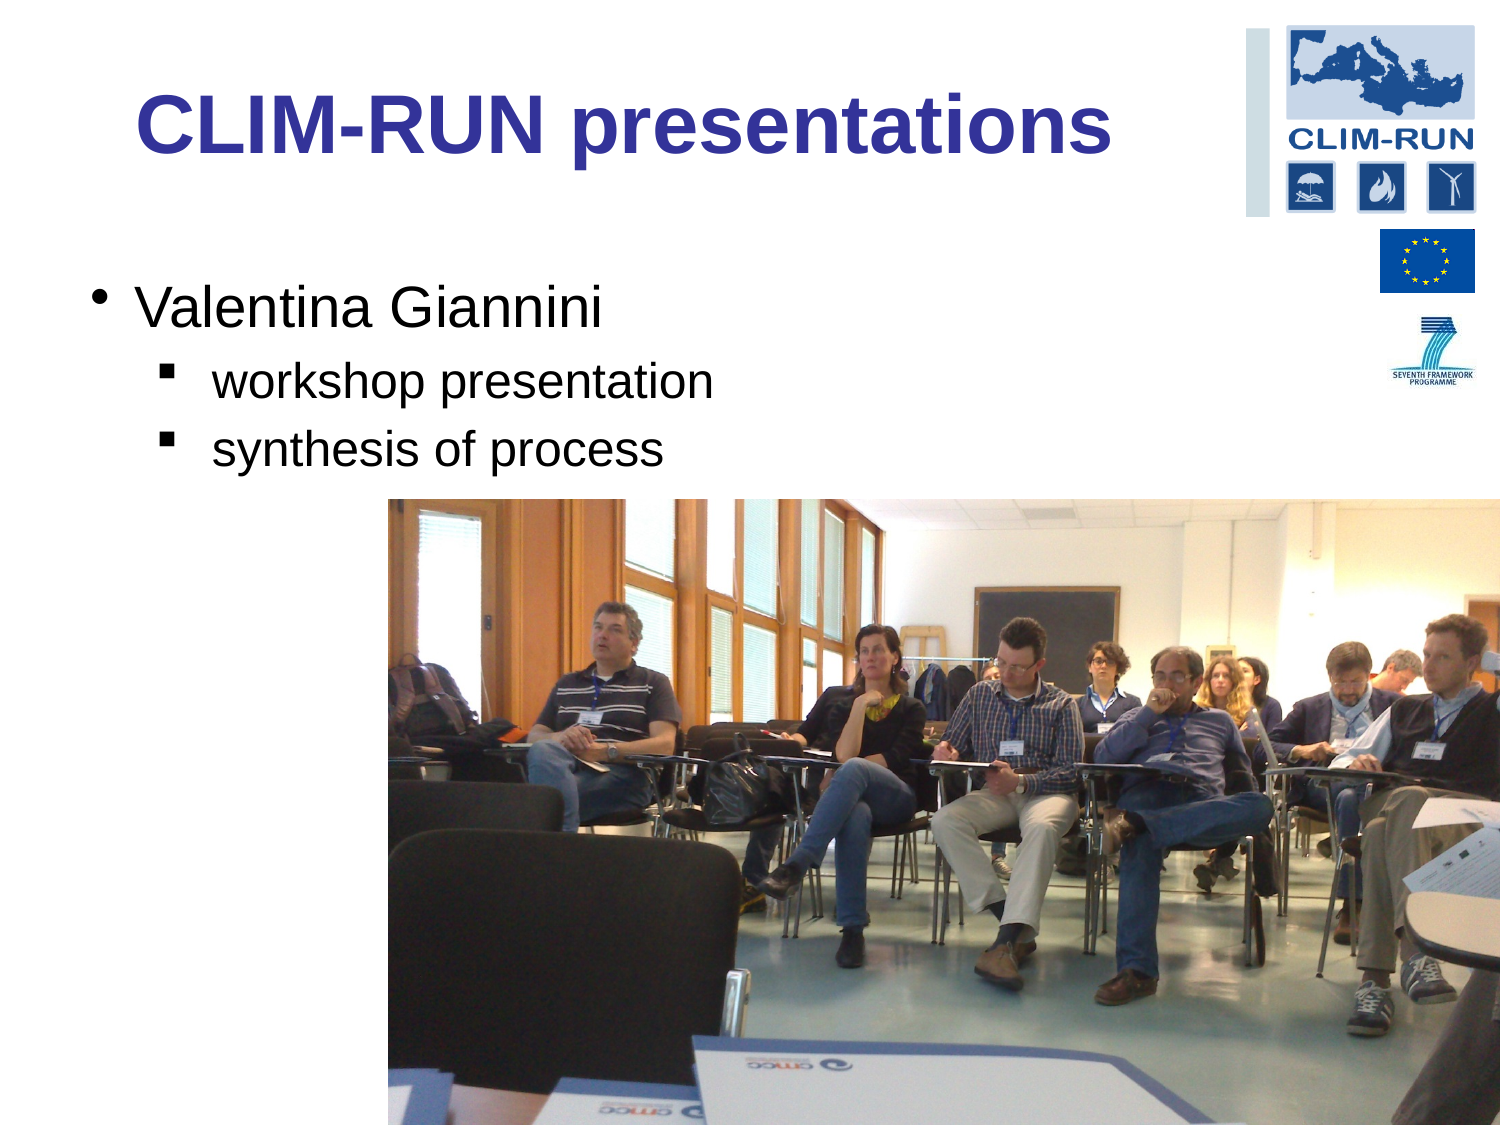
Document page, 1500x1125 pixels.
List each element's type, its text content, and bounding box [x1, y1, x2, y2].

text_box CLIM-RUN presentations [0, 0, 1250, 242]
picture [1381, 305, 1485, 390]
picture [1380, 229, 1475, 293]
picture [388, 499, 1500, 1125]
text_box Valentina Giannini workshop presentation synthesis of process [75, 275, 1313, 1063]
picture [1278, 18, 1483, 221]
